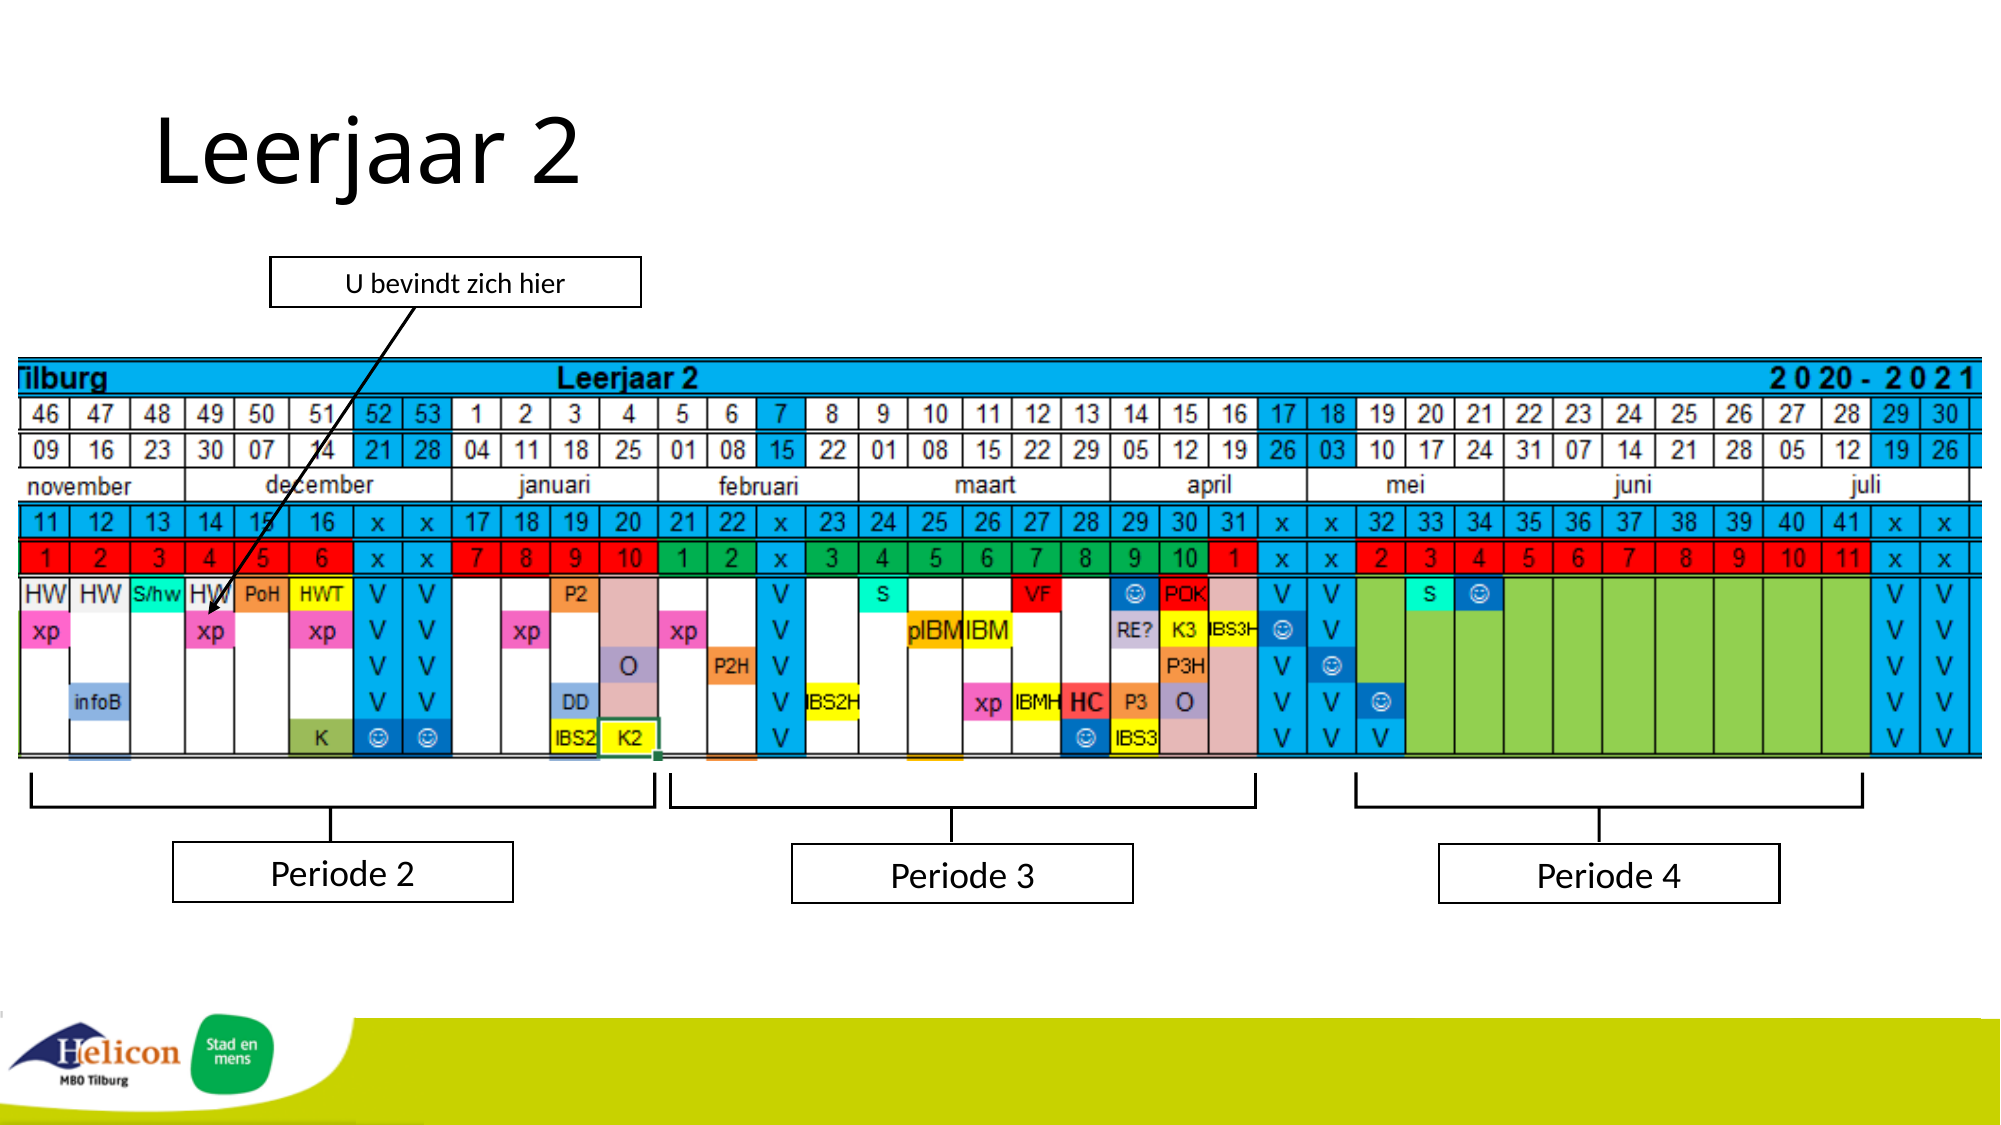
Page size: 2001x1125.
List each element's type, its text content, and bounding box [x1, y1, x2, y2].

text_box Periode 2 [172, 841, 514, 903]
text_box [1354, 772, 1865, 842]
text_box [29, 772, 657, 841]
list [18, 357, 1982, 761]
title Leerjaar 2 [137, 44, 1863, 263]
text_box U bevindt zich hier [269, 256, 642, 308]
text_box Periode 4 [1438, 843, 1781, 904]
text_box Periode 3 [791, 843, 1134, 904]
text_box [208, 296, 423, 615]
text_box [669, 772, 1257, 842]
picture [0, 1011, 424, 1125]
